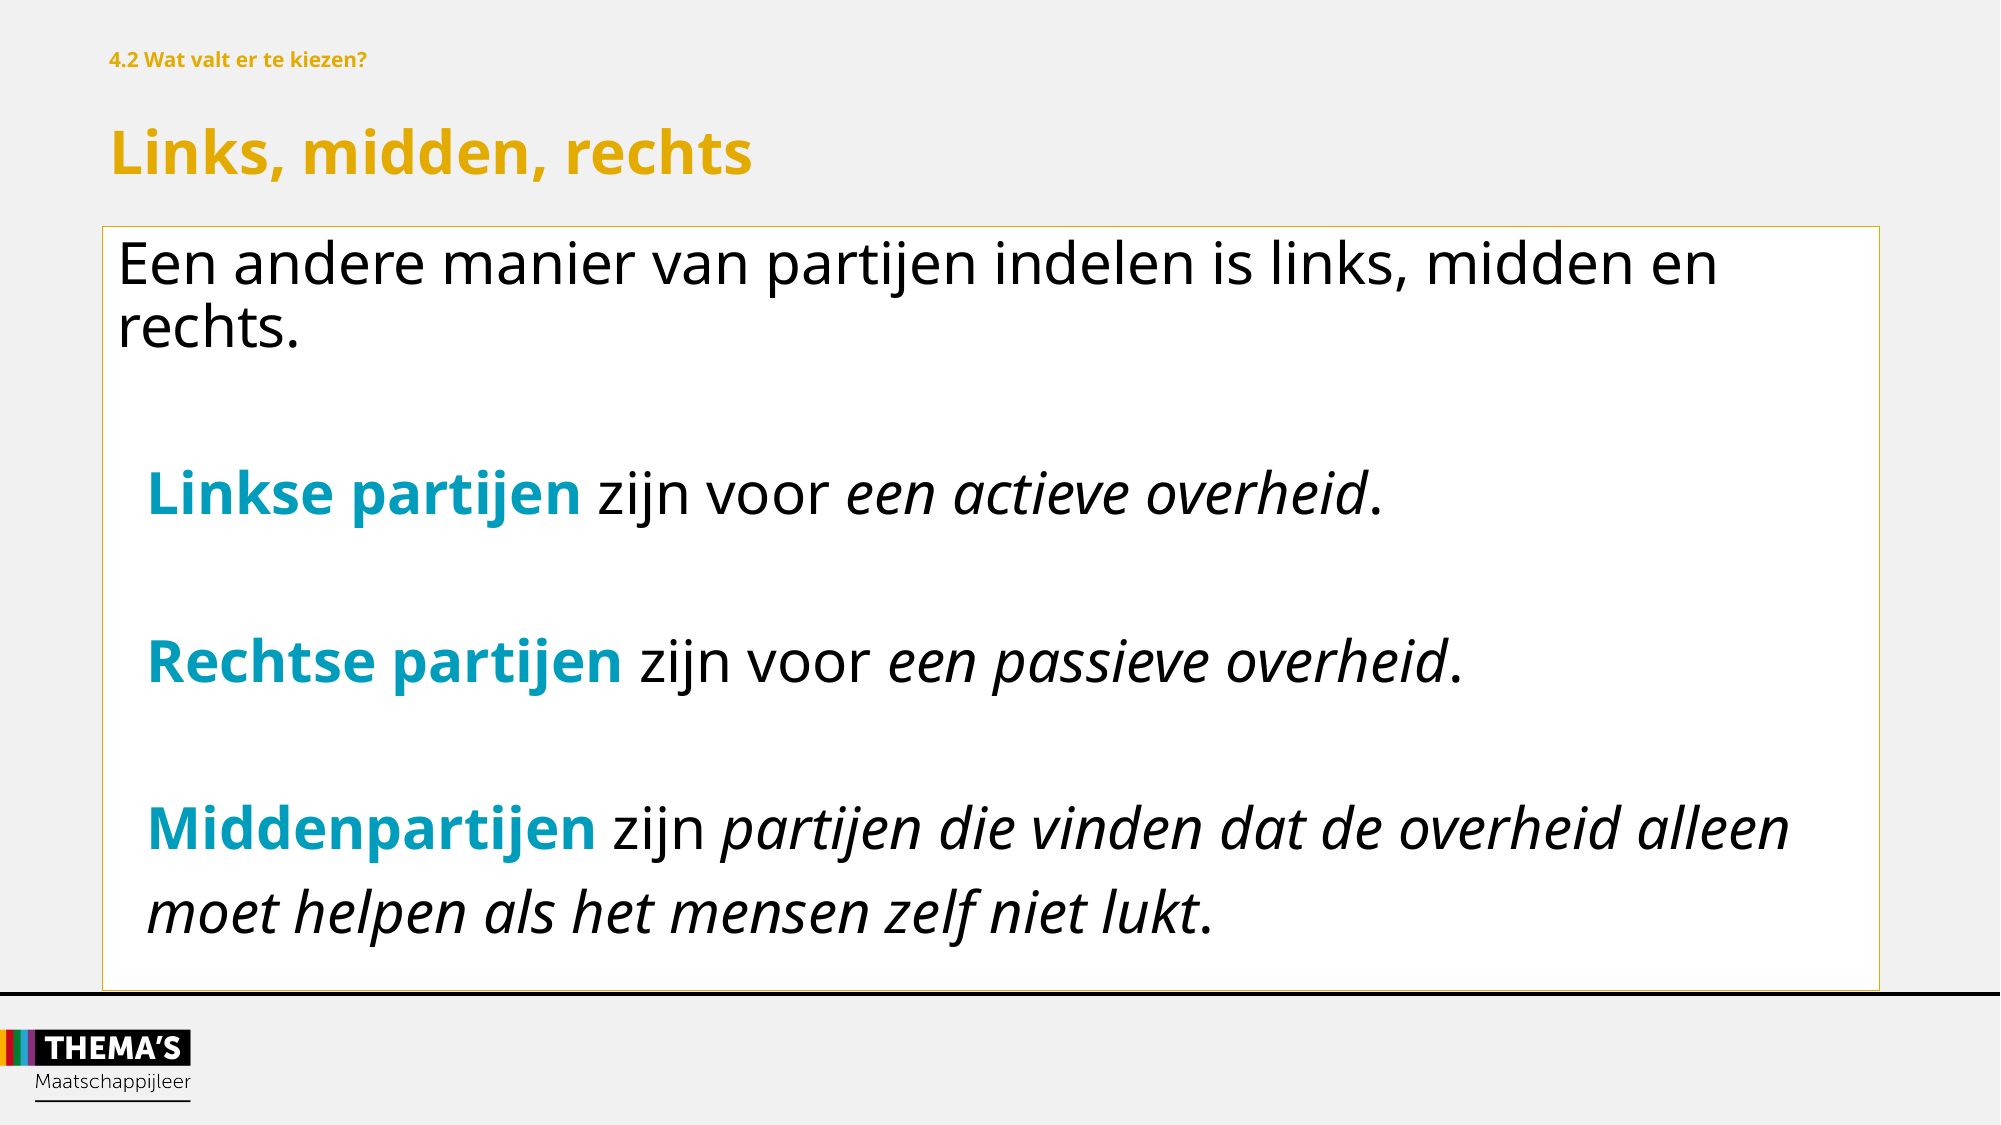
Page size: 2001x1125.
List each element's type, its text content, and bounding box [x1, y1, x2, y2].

list 4.2 Wat valt er te kiezen? [94, 33, 941, 88]
picture [0, 993, 203, 1125]
list Links, midden, rechts [94, 114, 1879, 205]
list Een andere manier van partijen indelen is links, midden en rechts. Linkse partijen zijn voor een actieve overheid. Rechtse partijen zijn voor een passieve overheid. Middenpartijen zijn partijen die vinden dat de overheid alleen moet helpen als het mensen zelf niet lukt. [102, 226, 1880, 991]
